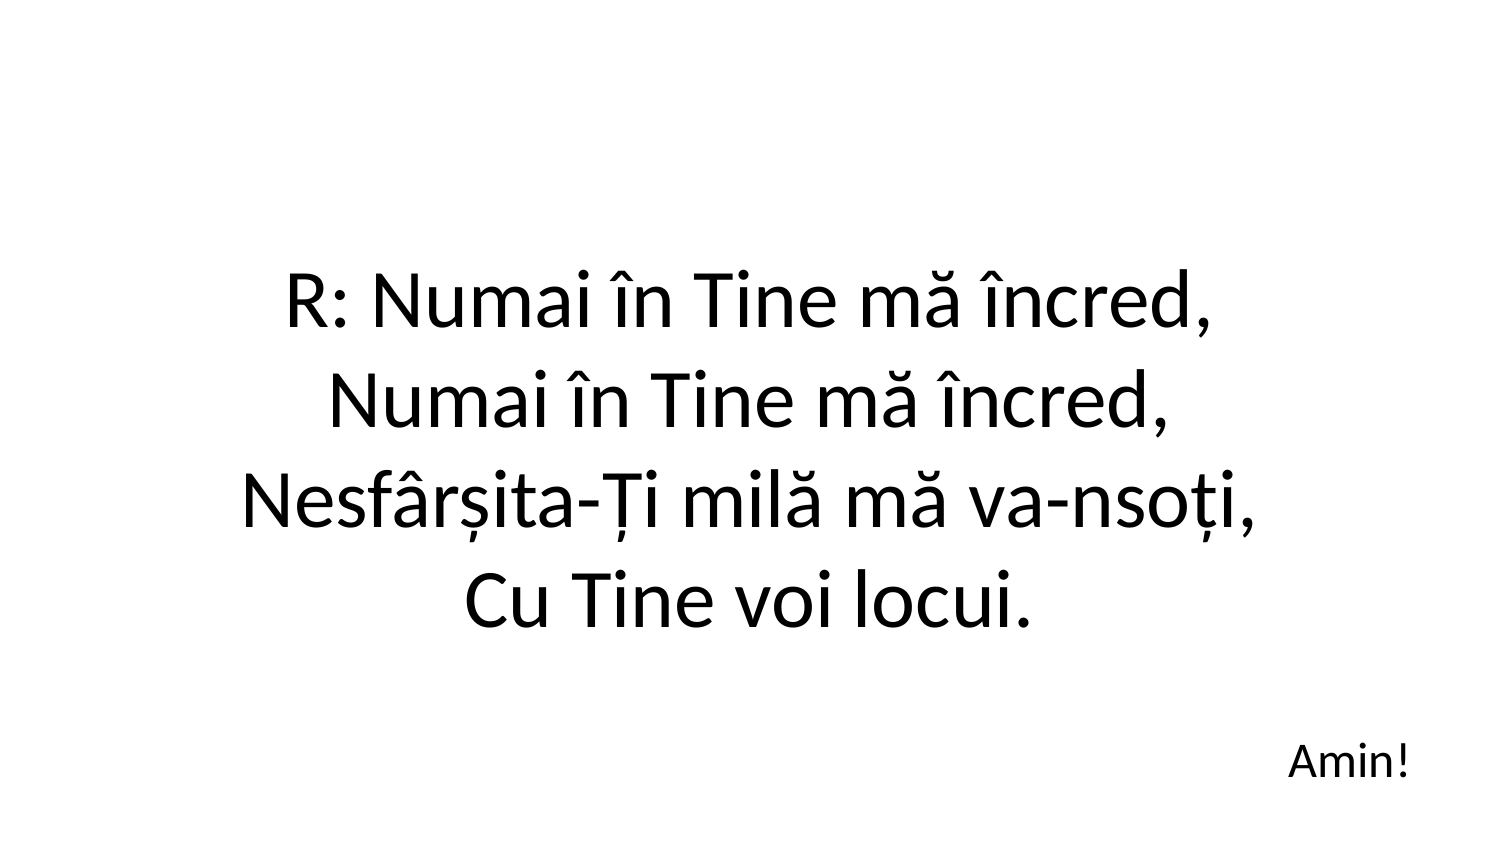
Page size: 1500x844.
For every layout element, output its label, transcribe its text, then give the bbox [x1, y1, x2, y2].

text_box R: Numai în Tine mă încred, Numai în Tine mă încred, Nesfârșita-Ți milă mă va-nsoți, Cu Tine voi locui. [225, 192, 1275, 652]
text_box Amin! [1273, 674, 1427, 795]
